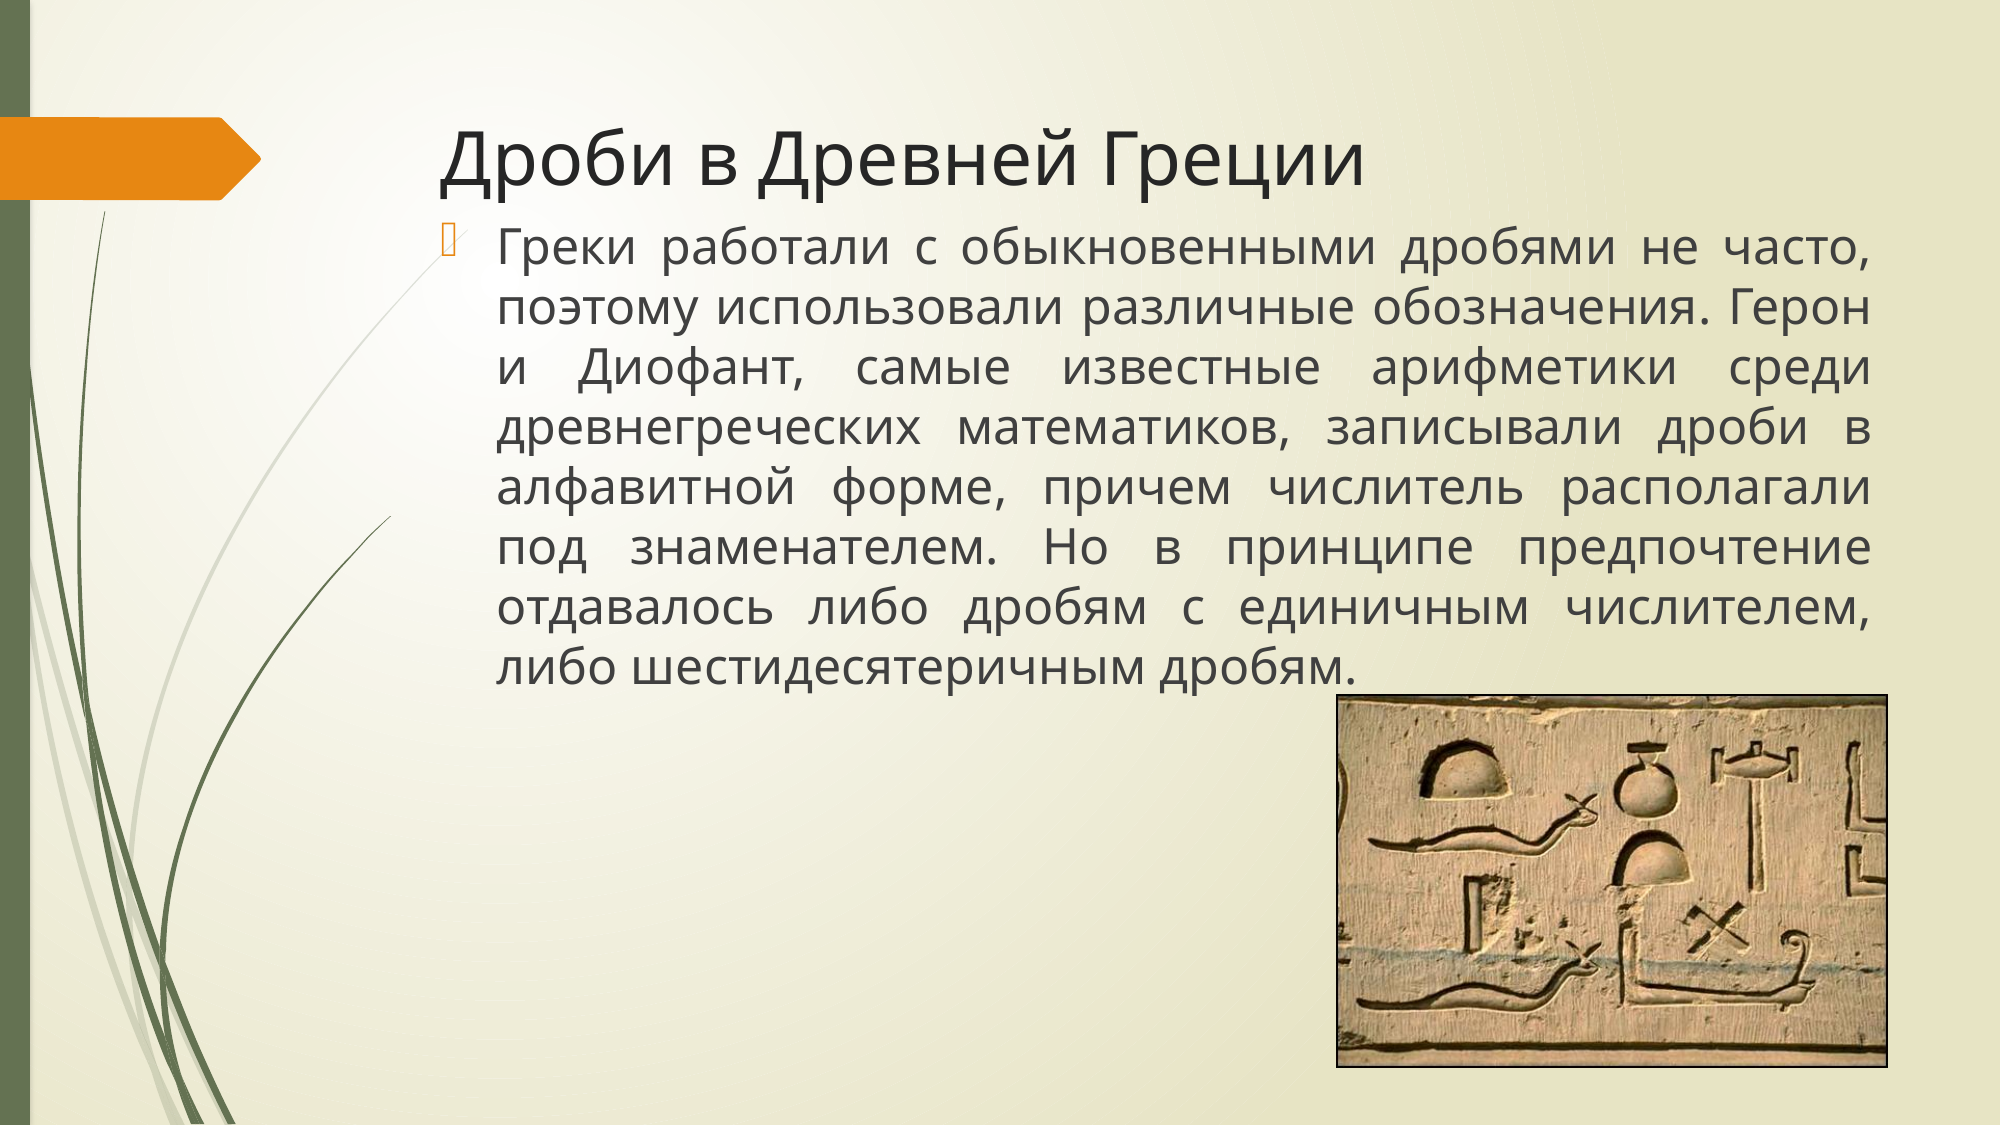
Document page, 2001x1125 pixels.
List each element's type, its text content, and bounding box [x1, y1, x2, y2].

picture [1335, 693, 1888, 1069]
title Дроби в Древней Греции [425, 102, 1888, 207]
list Греки работали с обыкновенными дробями не часто, поэтому использовали различные обозначения. Герон и Диофант, самые известные арифметики среди древнегреческих математиков, записывали дроби в алфавитной форме, причем числитель располагали под знаменателем. Но в принципе предпочтение отдавалось либо дробям с единичным числителем, либо шестидесятеричным дробям. [425, 207, 1888, 1096]
